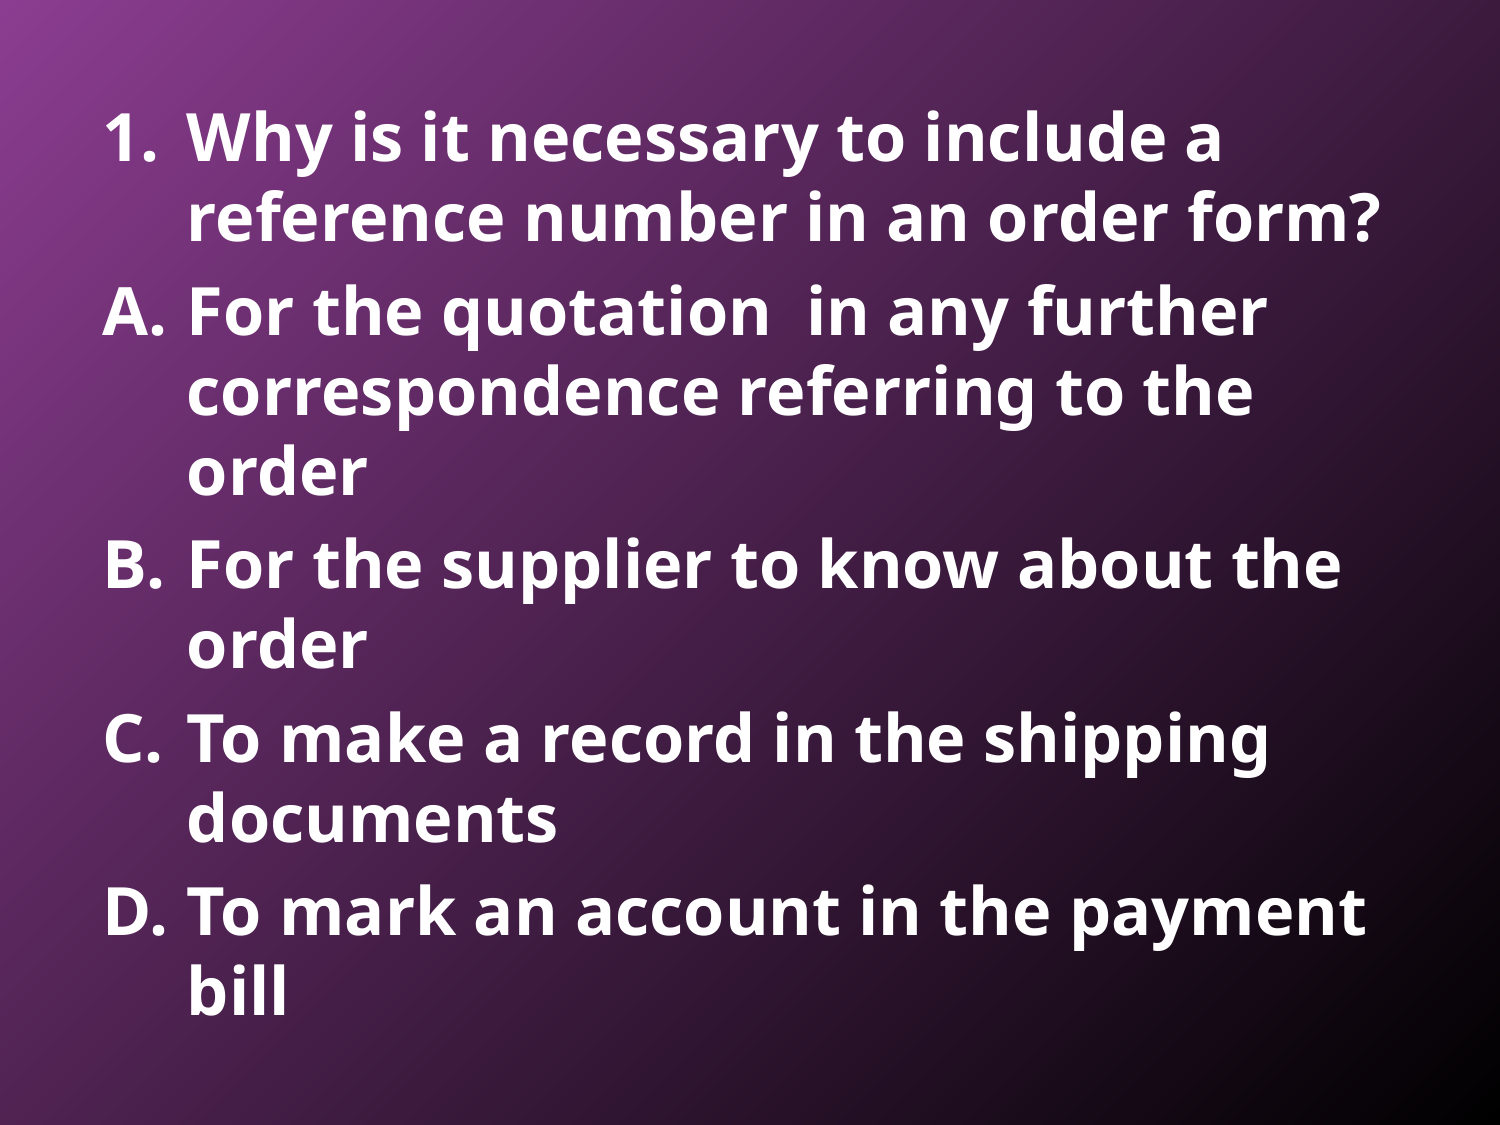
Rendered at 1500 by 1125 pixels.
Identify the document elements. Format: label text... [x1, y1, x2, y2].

subtitle Why is it necessary to include a reference number in an order form? For the quotation in any further correspondence referring to the order For the supplier to know about the order To make a record in the shipping documents To mark an account in the payment bill [87, 87, 1463, 1063]
